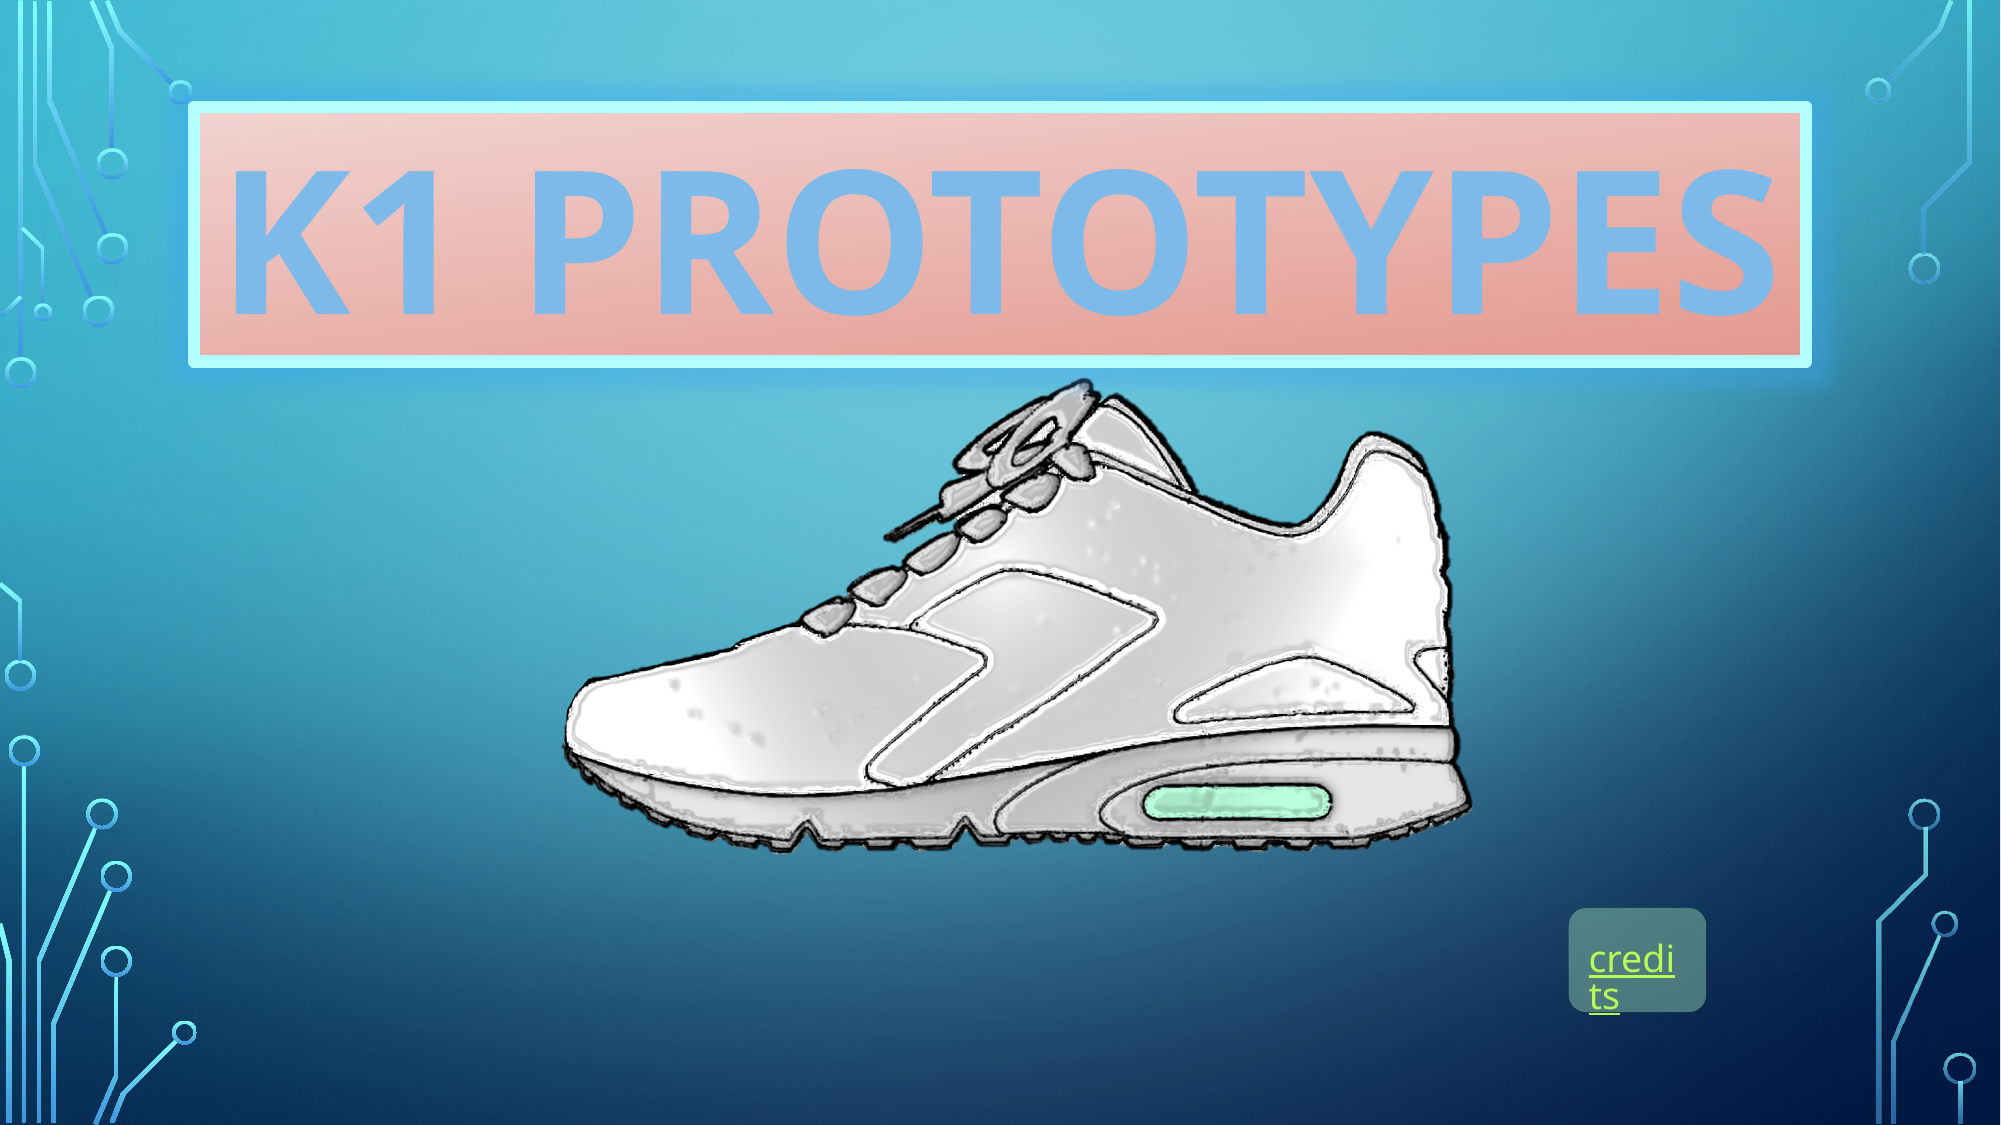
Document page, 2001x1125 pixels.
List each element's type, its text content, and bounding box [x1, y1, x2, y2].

text_box credits [1568, 907, 1707, 1013]
picture [362, 186, 1638, 939]
text_box K1 PROTOTYPES [193, 106, 1807, 362]
